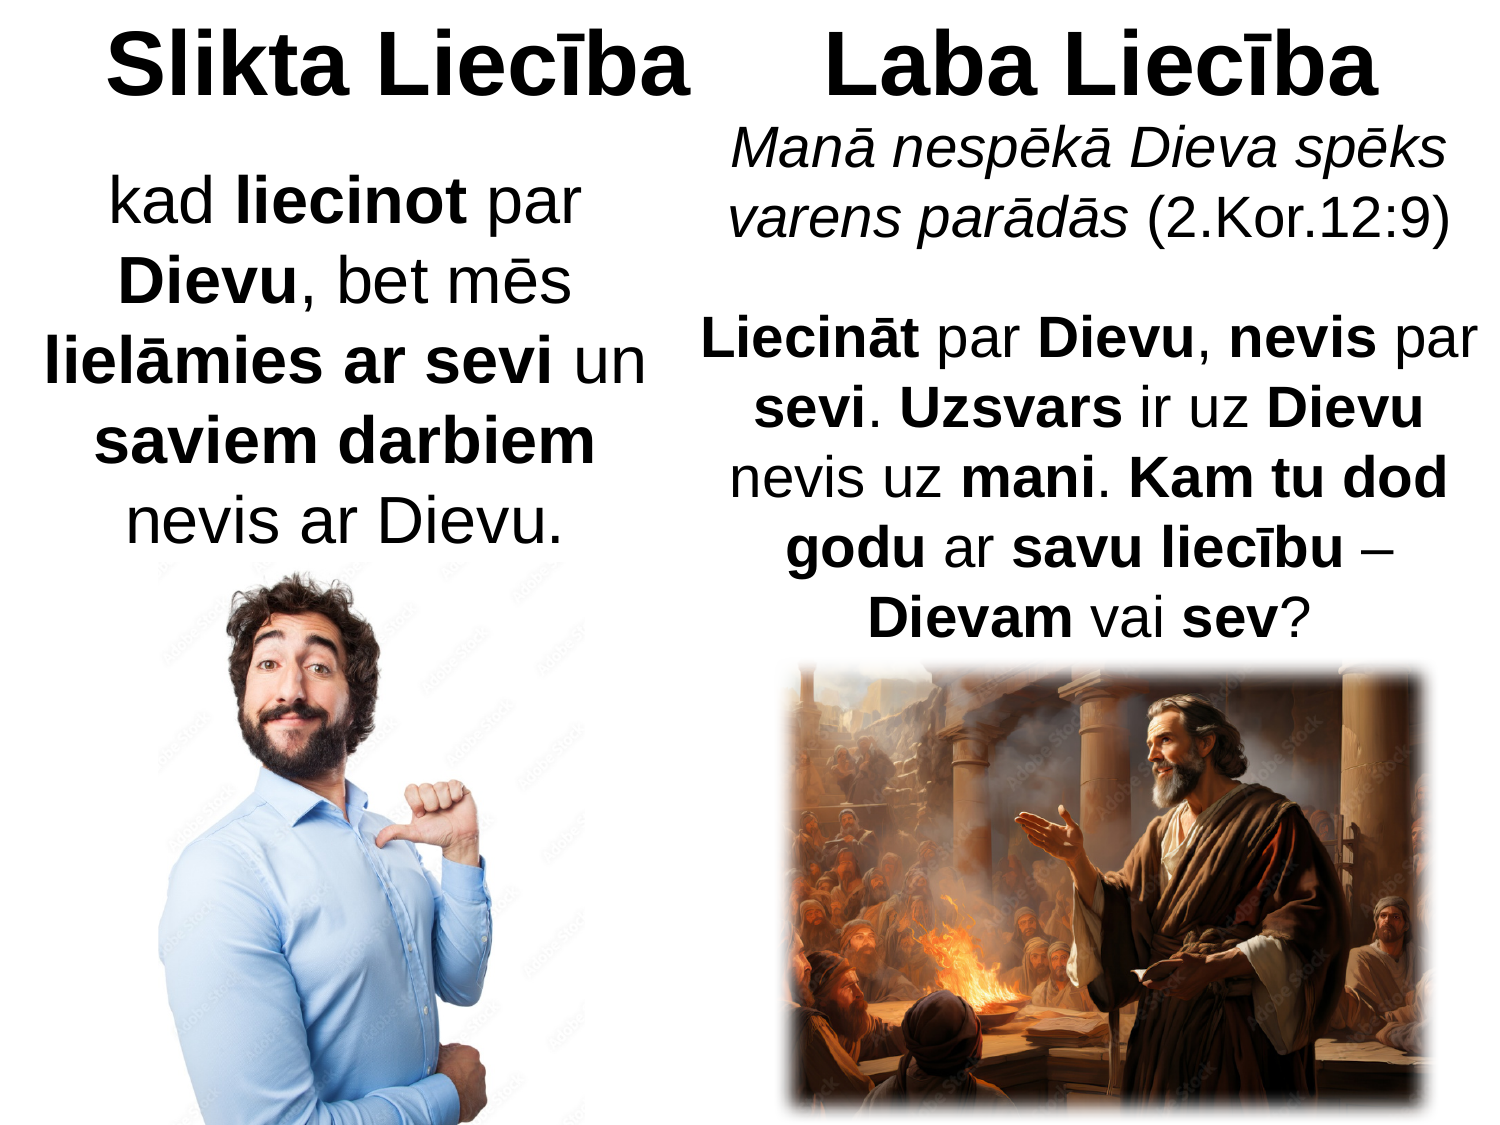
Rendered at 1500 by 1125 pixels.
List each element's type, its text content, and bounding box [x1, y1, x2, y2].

text_box Manā nespēkā Dieva spēks varens parādās (2.Kor.12:9) Liecināt par Dievu, nevis par sevi. Uzsvars ir uz Dievu nevis uz mani. Kam tu dod godu ar savu liecību – Dievam vai sev? [679, 101, 1500, 705]
picture [157, 562, 585, 1125]
picture [773, 656, 1441, 1125]
title Laba Liecība [798, 0, 1500, 101]
text_box Slikta Liecība [0, 0, 798, 118]
list kad liecinot par Dievu, bet mēs lielāmies ar sevi un saviem darbiem nevis ar Dievu. [0, 148, 679, 445]
